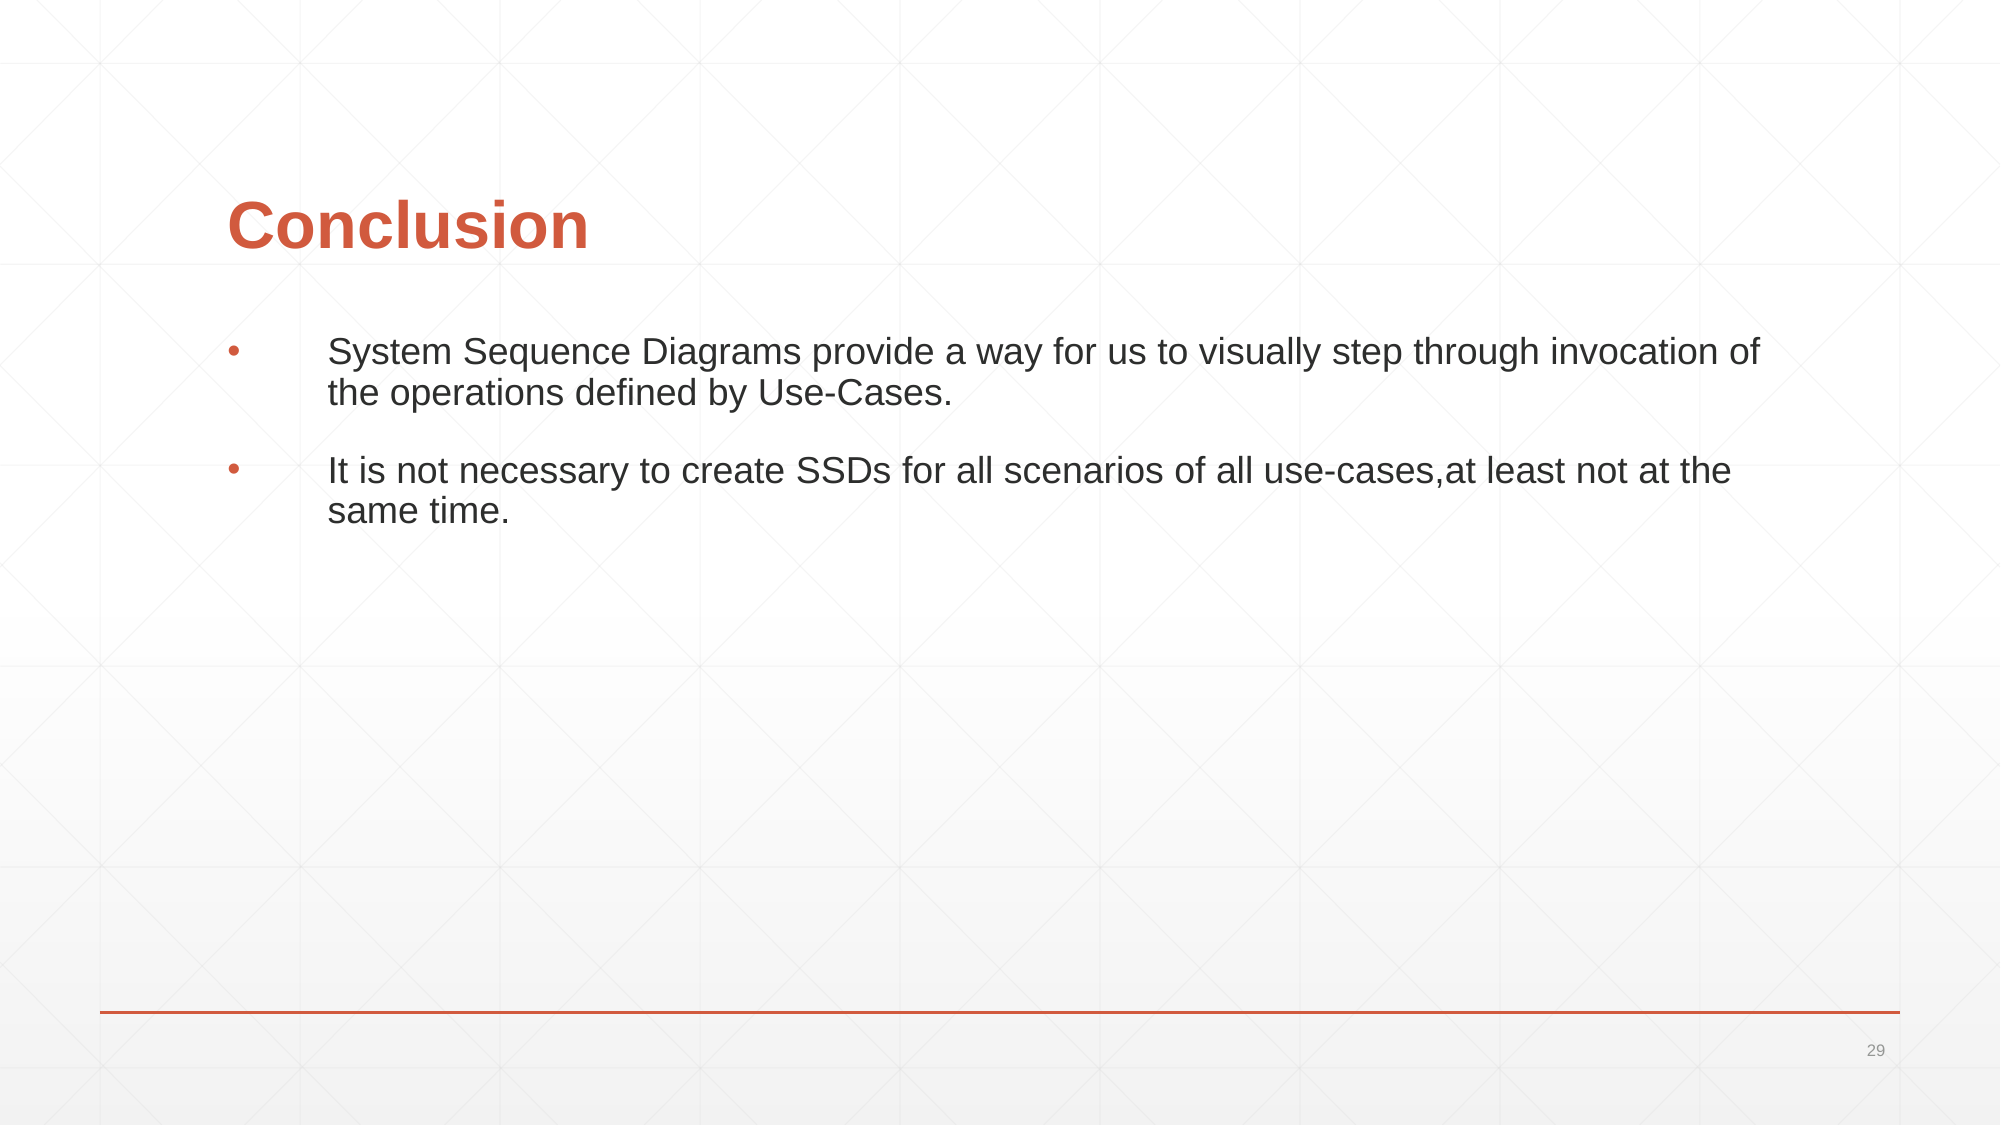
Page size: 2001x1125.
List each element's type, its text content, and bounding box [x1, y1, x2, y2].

title Conclusion [212, 82, 1788, 271]
slide_number 29 [1749, 1031, 1901, 1069]
list System Sequence Diagrams provide a way for us to visually step through invocation of the operations defined by Use-Cases. It is not necessary to create SSDs for all scenarios of all use-cases,at least not at the same time. [212, 324, 1788, 950]
